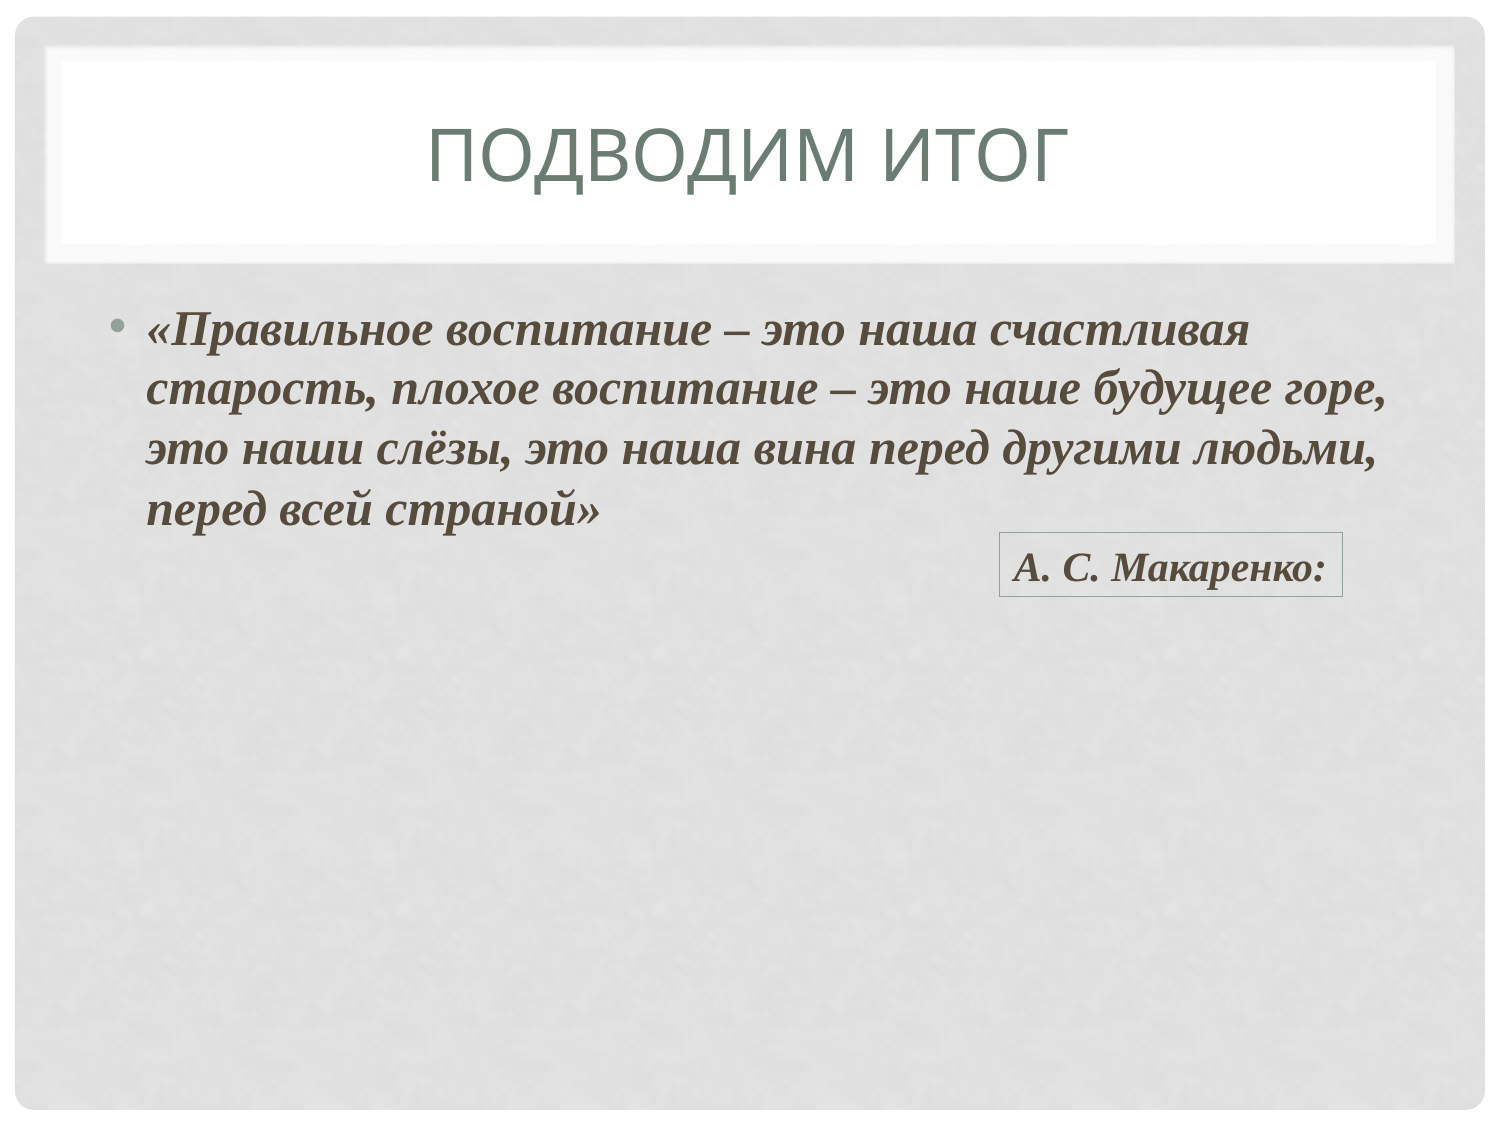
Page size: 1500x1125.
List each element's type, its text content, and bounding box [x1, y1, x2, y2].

text_box А. С. Макаренко: [999, 532, 1343, 597]
title Подводим итог [69, 66, 1425, 238]
list «Правильное воспитание – это наша счастливая старость, плохое воспитание – это наше будущее горе, это наши слёзы, это наша вина перед другими людьми, перед всей страной» [75, 287, 1425, 1005]
